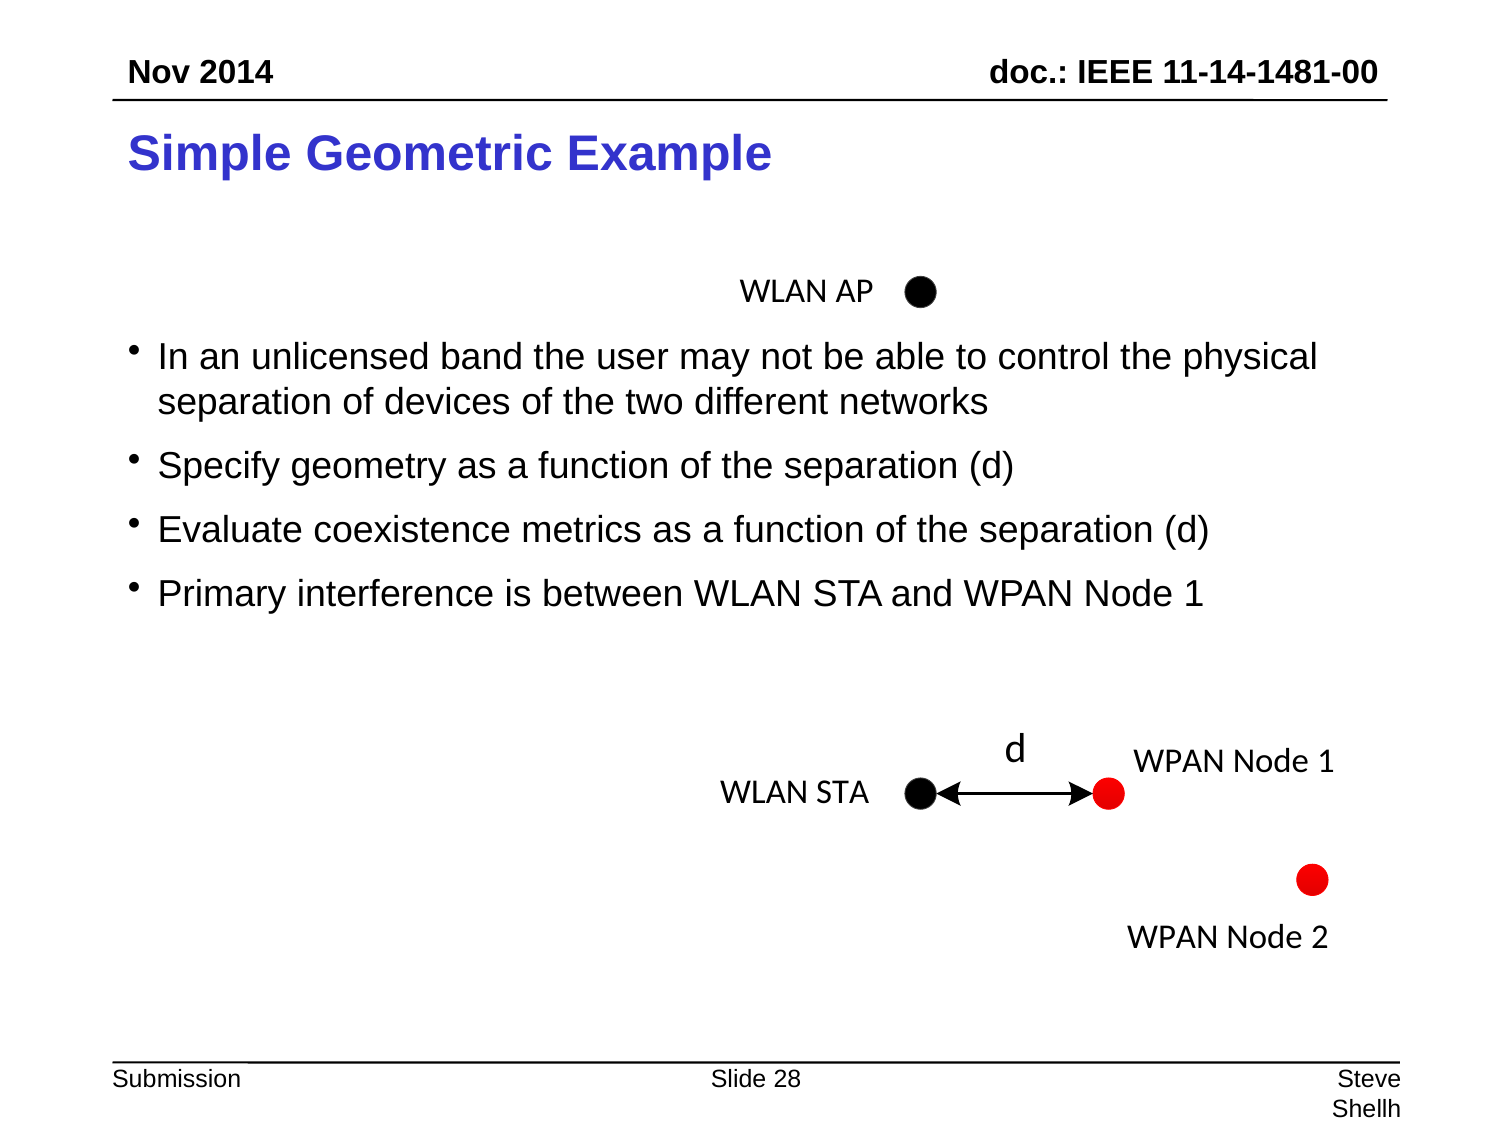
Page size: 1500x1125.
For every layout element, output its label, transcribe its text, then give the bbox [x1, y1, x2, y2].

footer Steve Shellhammer, Qualcomm [1320, 1061, 1402, 1093]
list In an unlicensed band the user may not be able to control the physical separation of devices of the two different networks Specify geometry as a function of the separation (d) Evaluate coexistence metrics as a function of the separation (d) Primary interference is between WLAN STA and WPAN Node 1 [112, 324, 1388, 1000]
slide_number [112, 40, 463, 101]
slide_number Slide 28 [709, 1061, 803, 1093]
picture [716, 261, 1339, 964]
title Simple Geometric Example [112, 112, 1388, 288]
